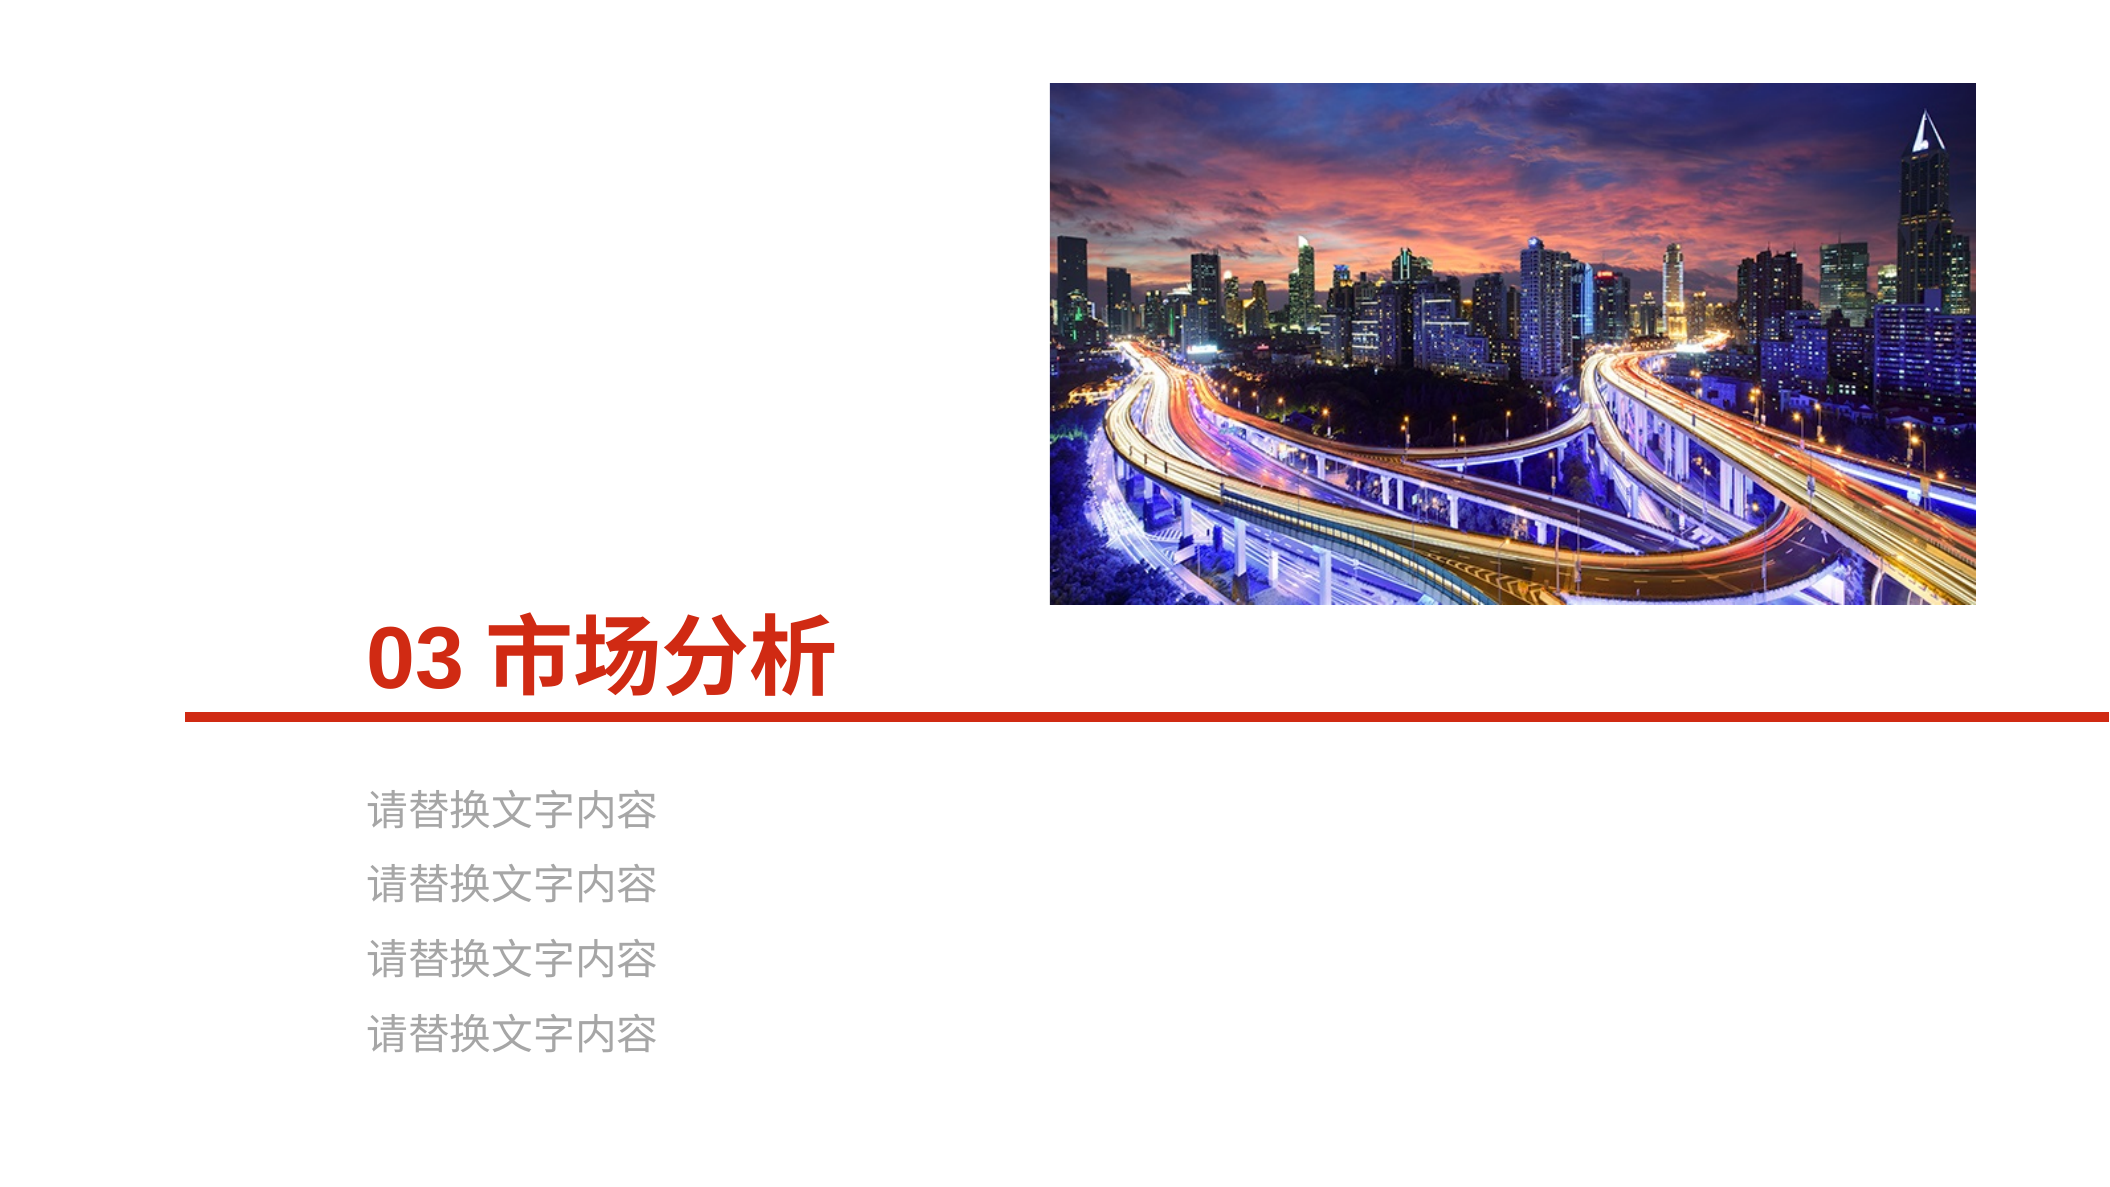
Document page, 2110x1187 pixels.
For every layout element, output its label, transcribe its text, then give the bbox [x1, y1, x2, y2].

text_box 请替换文字内容 [351, 766, 925, 840]
text_box 请替换文字内容 [351, 990, 925, 1065]
text_box 03市场分析 [351, 706, 1149, 712]
text_box [1049, 82, 1977, 606]
text_box 请替换文字内容 [351, 840, 925, 915]
text_box 03市场分析 [351, 572, 1149, 705]
text_box 请替换文字内容 [351, 915, 925, 990]
